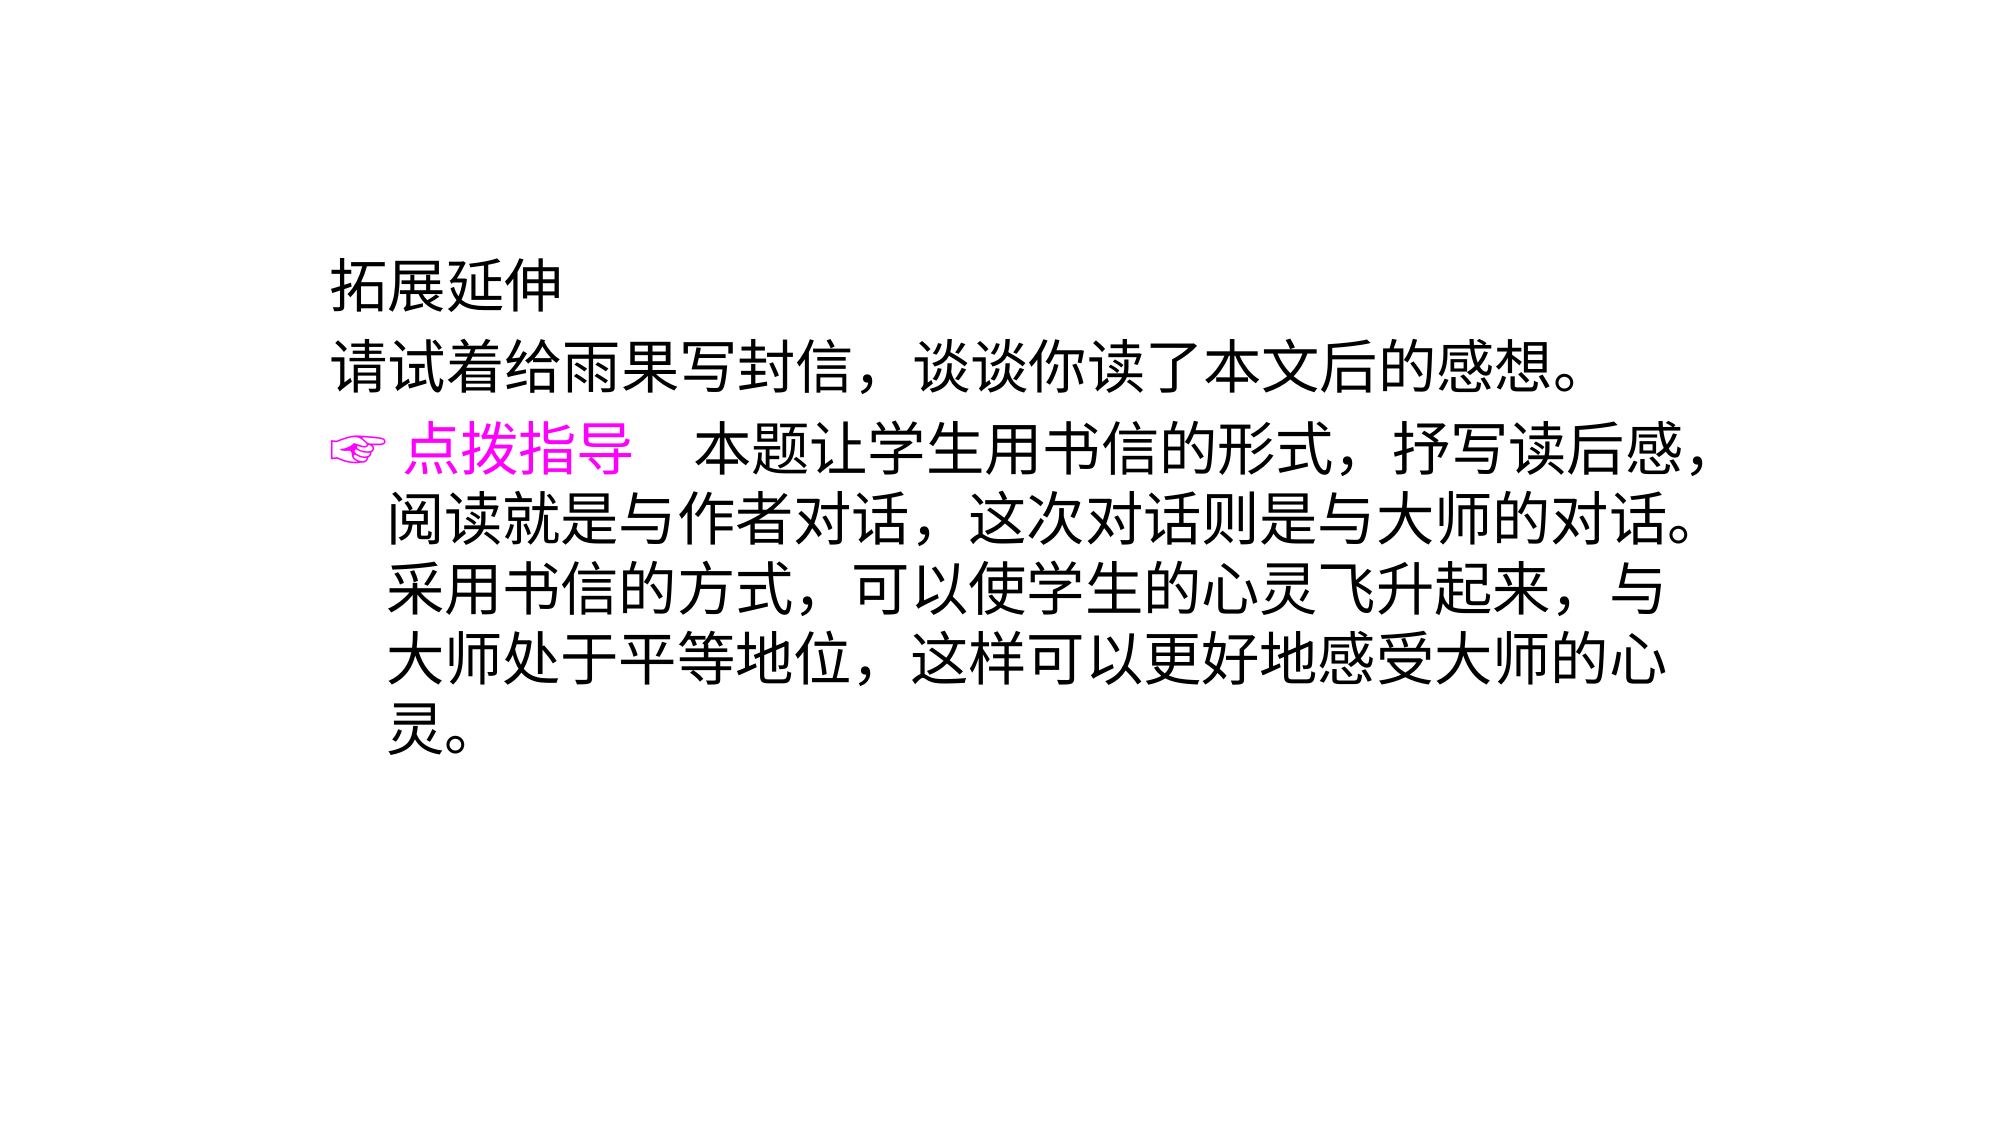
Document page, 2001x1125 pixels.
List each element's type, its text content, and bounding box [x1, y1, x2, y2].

list 拓展延伸 请试着给雨果写封信，谈谈你读了本文后的感想。 ☞点拨指导 本题让学生用书信的形式，抒写读后感，阅读就是与作者对话，这次对话则是与大师的对话。采用书信的方式，可以使学生的心灵飞升起来，与大师处于平等地位，这样可以更好地感受大师的心灵。 [314, 78, 1706, 852]
